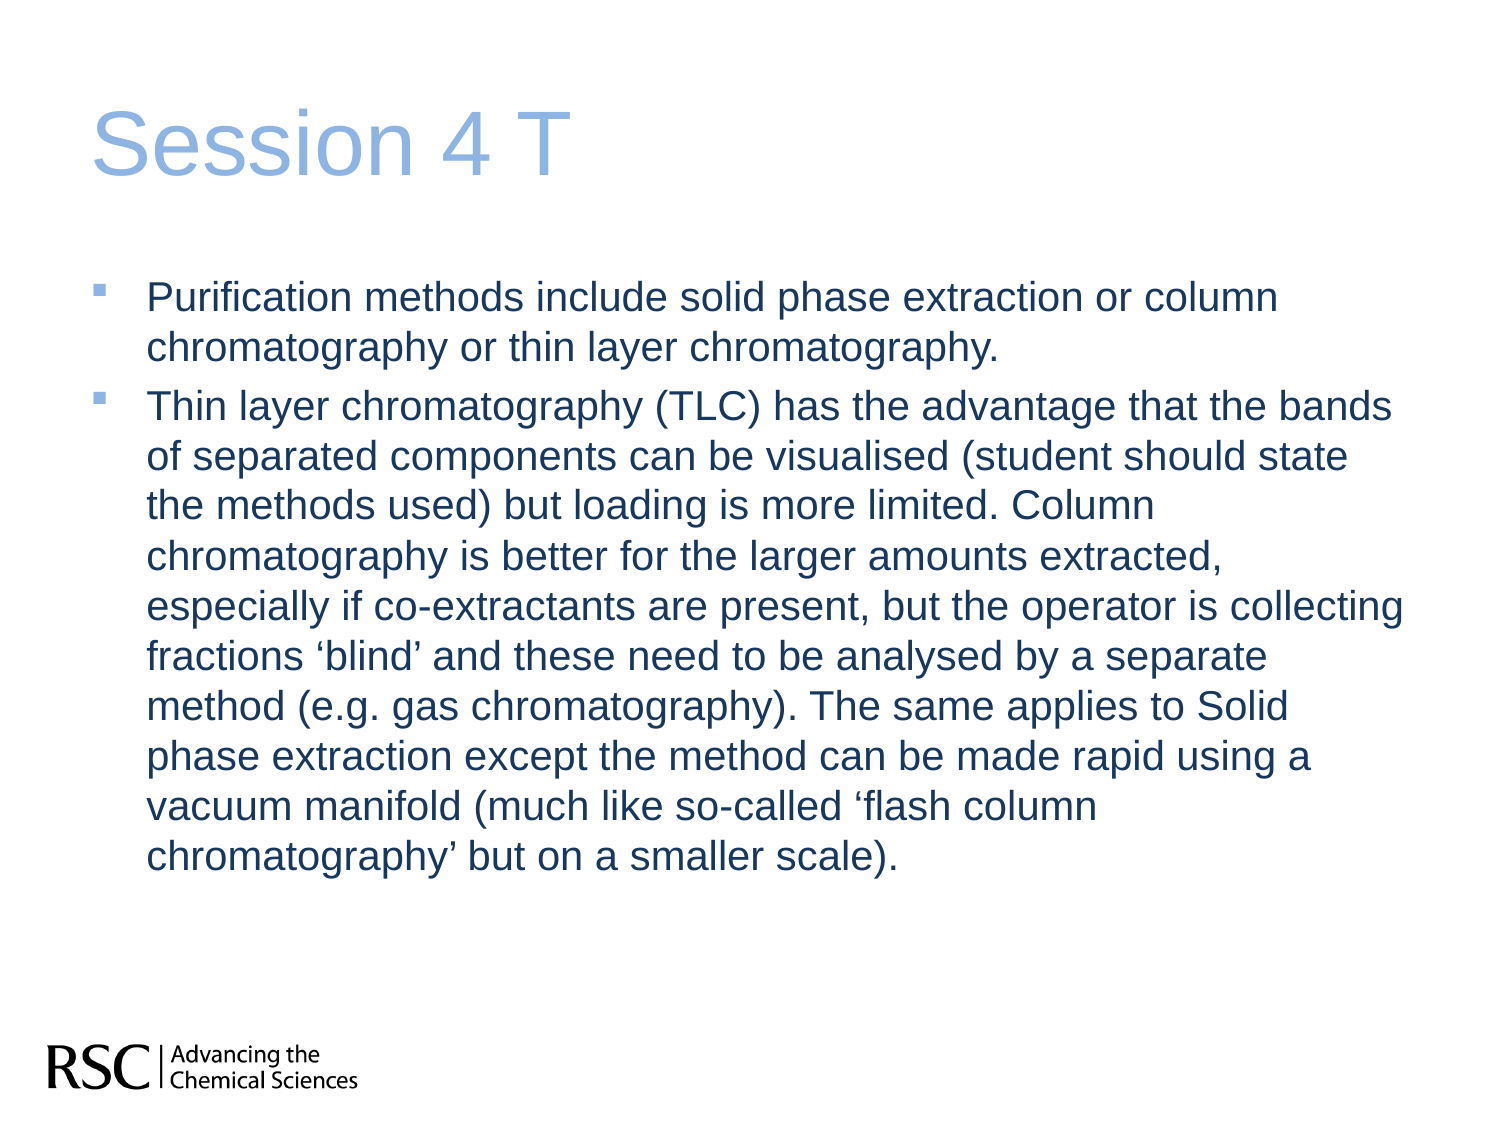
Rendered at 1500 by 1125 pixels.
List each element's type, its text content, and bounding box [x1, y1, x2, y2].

list Purification methods include solid phase extraction or column chromatography or thin layer chromatography. Thin layer chromatography (TLC) has the advantage that the bands of separated components can be visualised (student should state the methods used) but loading is more limited. Column chromatography is better for the larger amounts extracted, especially if co-extractants are present, but the operator is collecting fractions ‘blind’ and these need to be analysed by a separate method (e.g. gas chromatography). The same applies to Solid phase extraction except the method can be made rapid using a vacuum manifold (much like so-called ‘flash column chromatography’ but on a smaller scale). [75, 262, 1425, 1066]
title Session 4 T [75, 45, 1425, 233]
